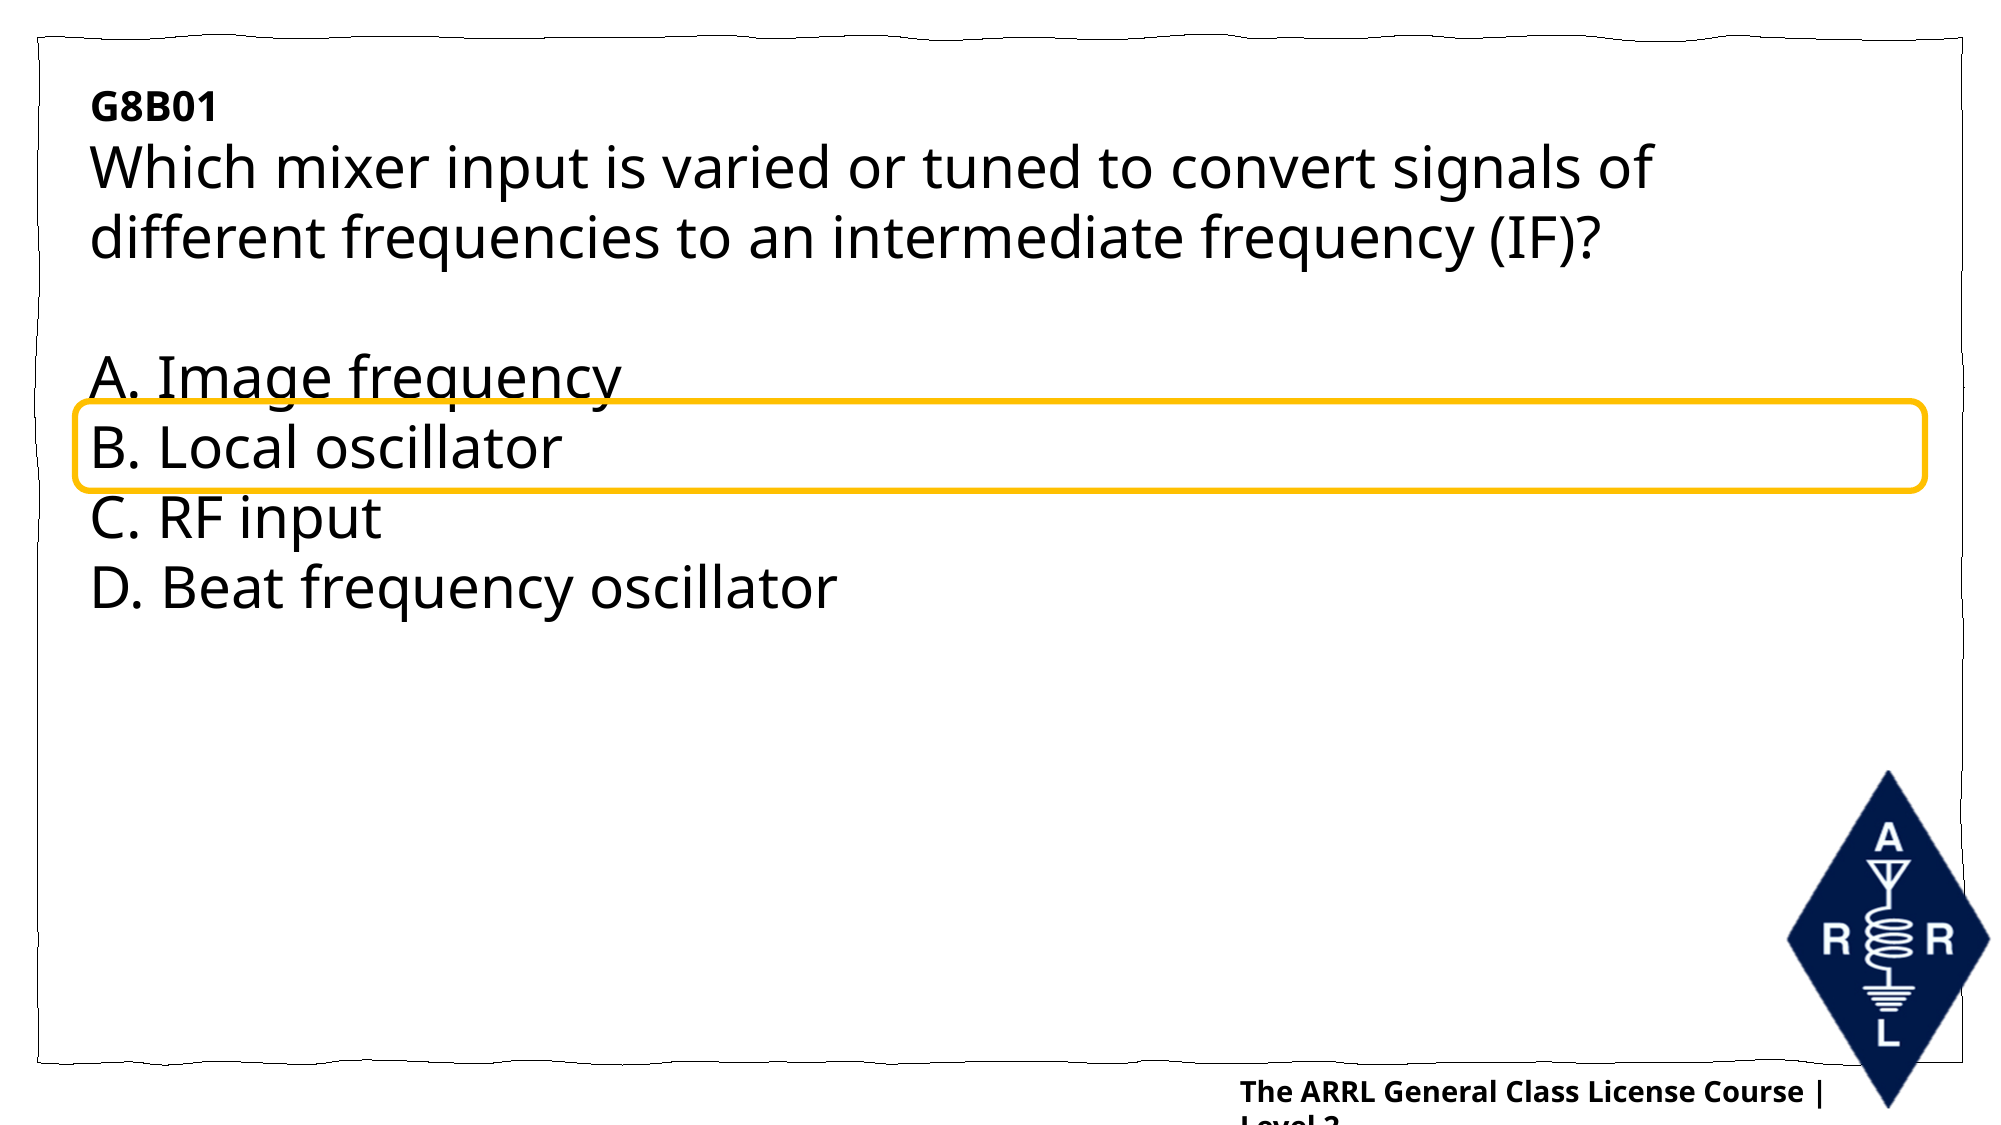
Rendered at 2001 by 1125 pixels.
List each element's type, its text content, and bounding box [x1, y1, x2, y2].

picture [1773, 752, 1999, 1125]
text_box G8B01 Which mixer input is varied or tuned to convert signals of different frequencies to an intermediate frequency (IF)? A. Image frequency B. Local oscillator C. RF input D. Beat frequency oscillator [75, 484, 1850, 628]
text_box [73, 400, 1927, 492]
text_box G8B01 Which mixer input is varied or tuned to convert signals of different frequencies to an intermediate frequency (IF)? A. Image frequency B. Local oscillator C. RF input D. Beat frequency oscillator [75, 72, 1850, 408]
